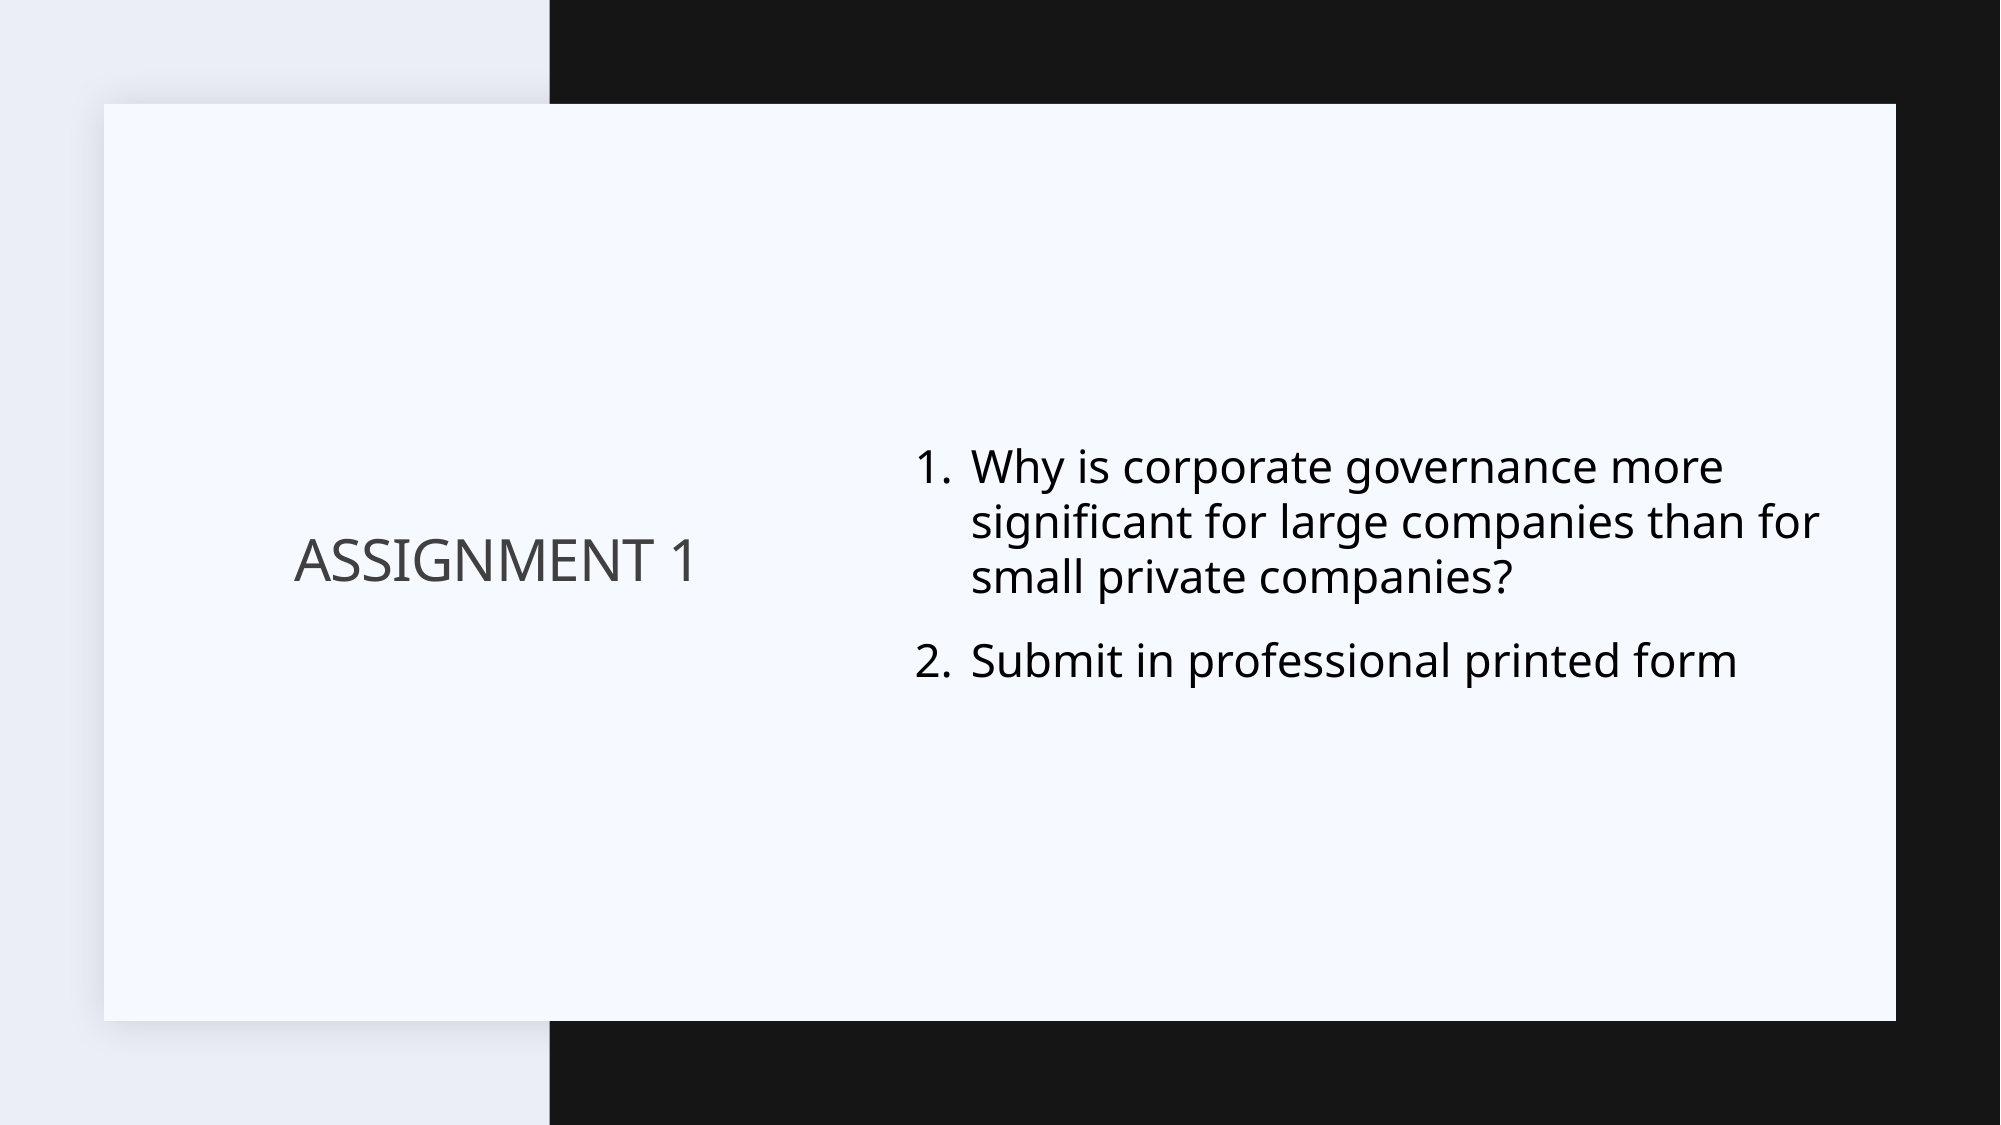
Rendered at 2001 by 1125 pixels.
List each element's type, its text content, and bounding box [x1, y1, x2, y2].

list Why is corporate governance more signiﬁcant for large companies than for small private companies? Submit in professional printed form [914, 103, 1896, 1021]
title Assignment 1 [104, 514, 906, 611]
